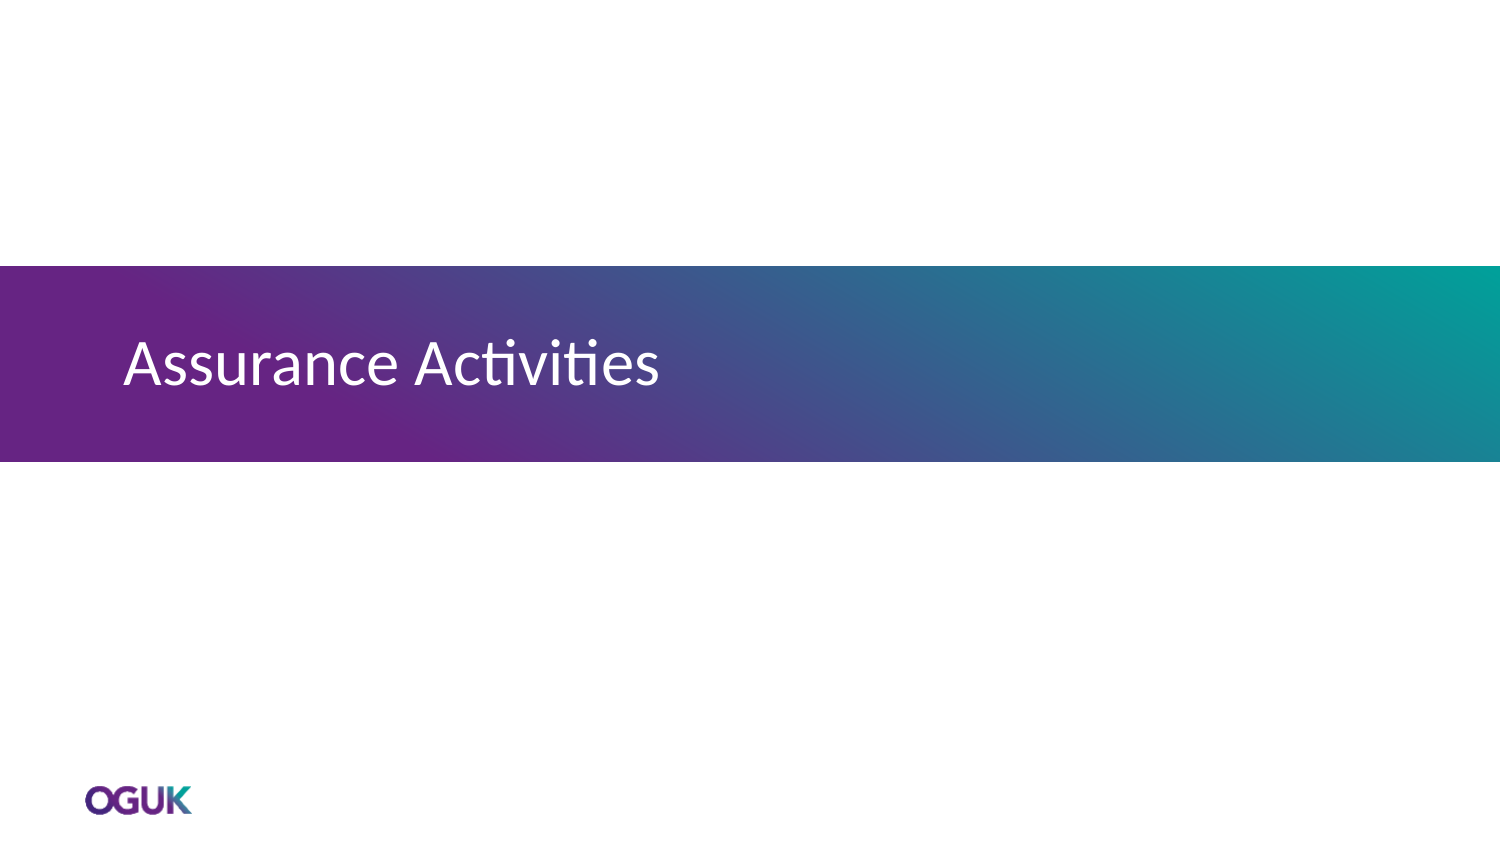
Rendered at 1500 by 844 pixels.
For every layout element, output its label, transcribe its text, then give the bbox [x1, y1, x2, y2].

picture [76, 778, 200, 822]
title Assurance Activities [123, 266, 1412, 462]
